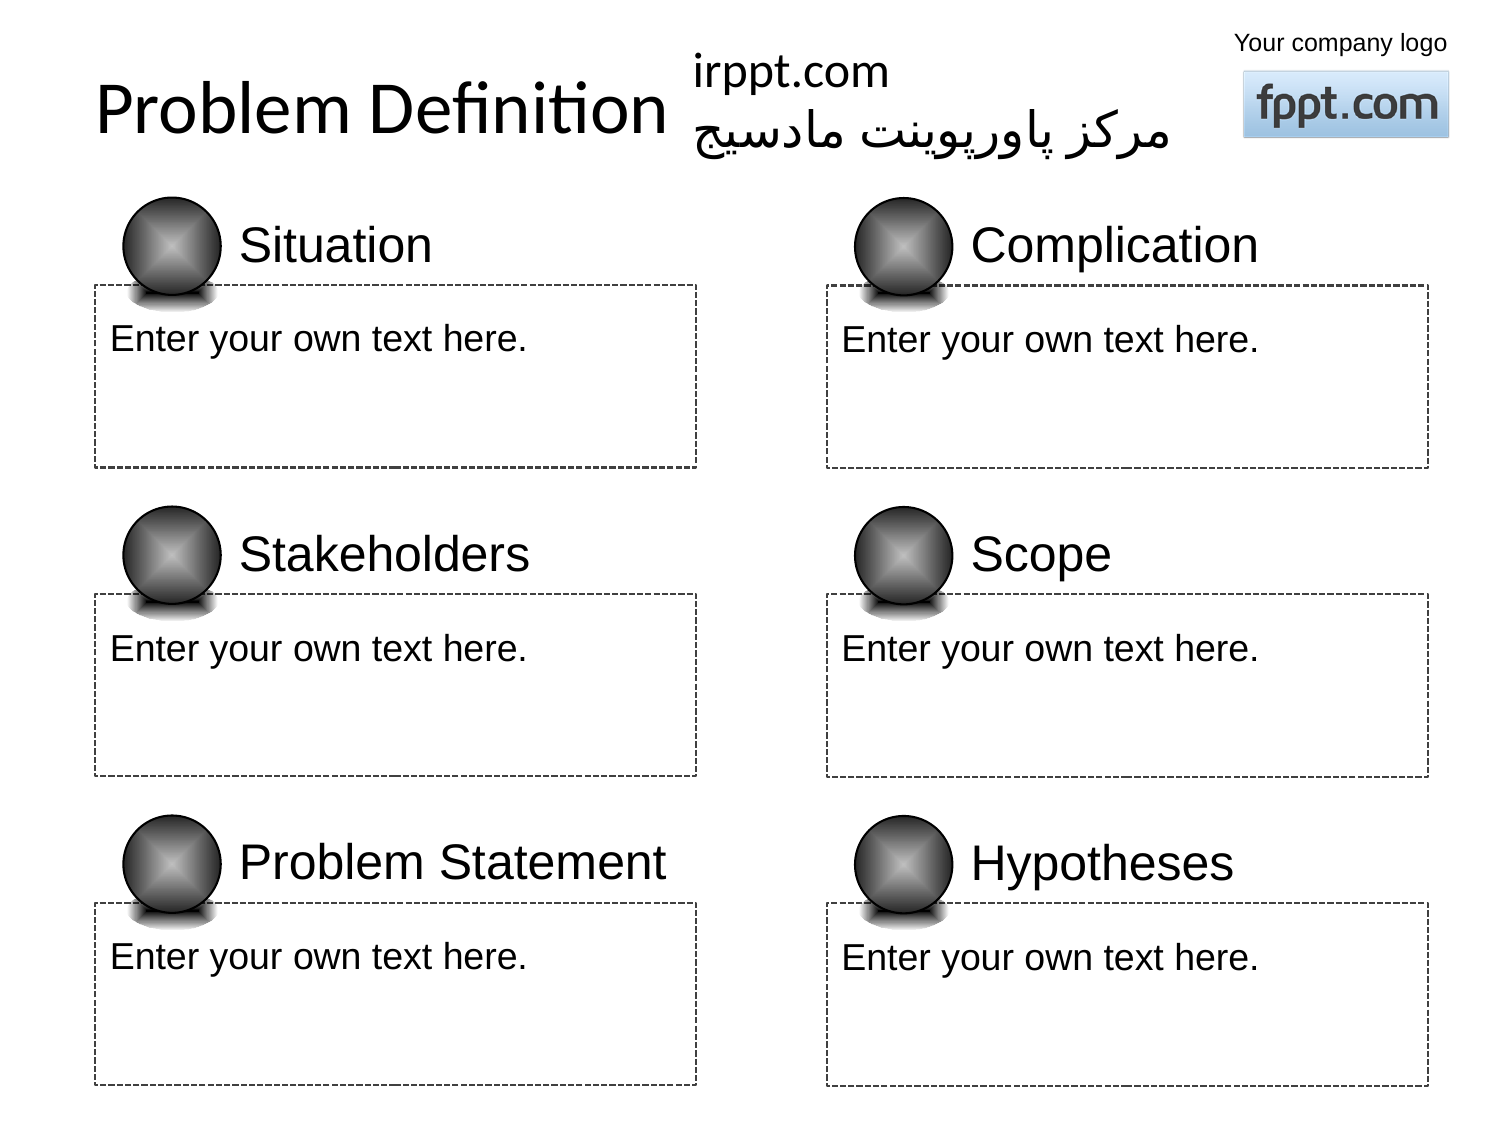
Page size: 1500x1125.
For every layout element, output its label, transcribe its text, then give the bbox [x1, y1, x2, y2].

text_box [826, 815, 1429, 1087]
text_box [826, 506, 1429, 778]
title Problem Definition [75, 45, 677, 162]
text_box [94, 197, 697, 468]
picture [1235, 64, 1455, 144]
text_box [94, 506, 697, 777]
text_box irppt.com مرکز پاورپوینت مادسیج [677, 30, 1428, 166]
text_box Your company logo [1197, 19, 1484, 96]
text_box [94, 815, 697, 1086]
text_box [826, 197, 1429, 469]
